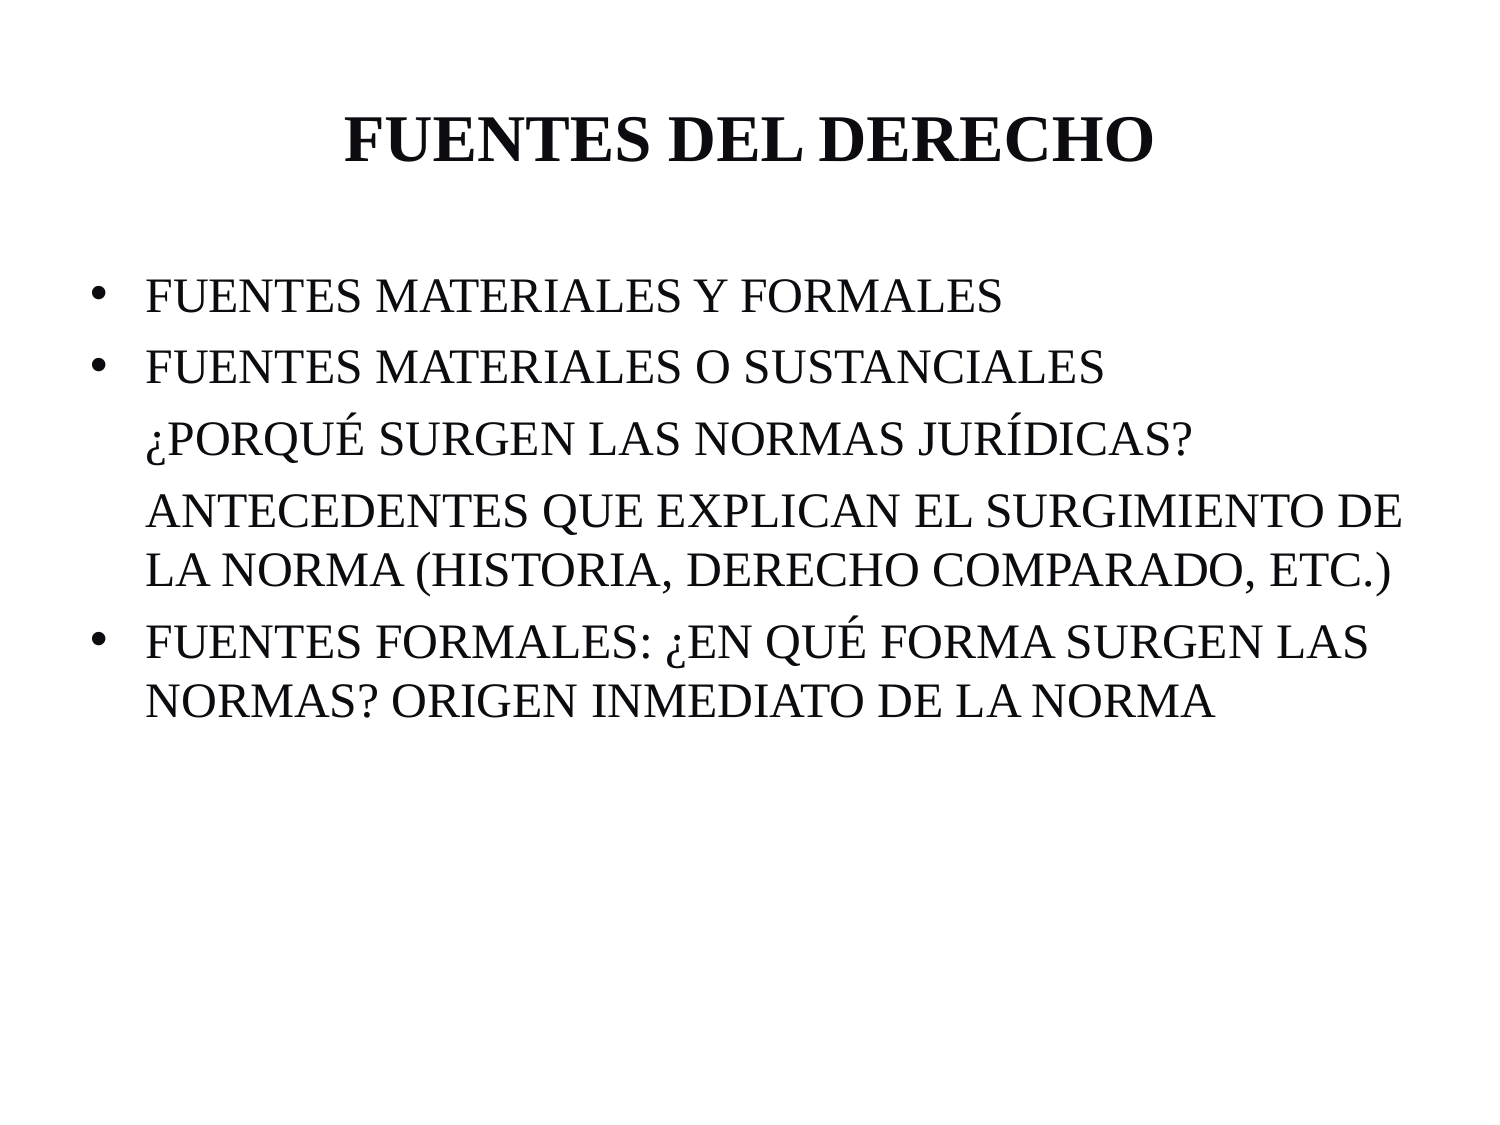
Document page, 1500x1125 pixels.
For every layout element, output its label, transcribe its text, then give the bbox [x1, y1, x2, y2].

list FUENTES MATERIALES Y FORMALES FUENTES MATERIALES O SUSTANCIALES ¿PORQUÉ SURGEN LAS NORMAS JURÍDICAS? ANTECEDENTES QUE EXPLICAN EL SURGIMIENTO DE LA NORMA (HISTORIA, DERECHO COMPARADO, ETC.) FUENTES FORMALES: ¿EN QUÉ FORMA SURGEN LAS NORMAS? ORIGEN INMEDIATO DE LA NORMA [75, 255, 1424, 905]
title FUENTES DEL DERECHO [75, 62, 1425, 208]
